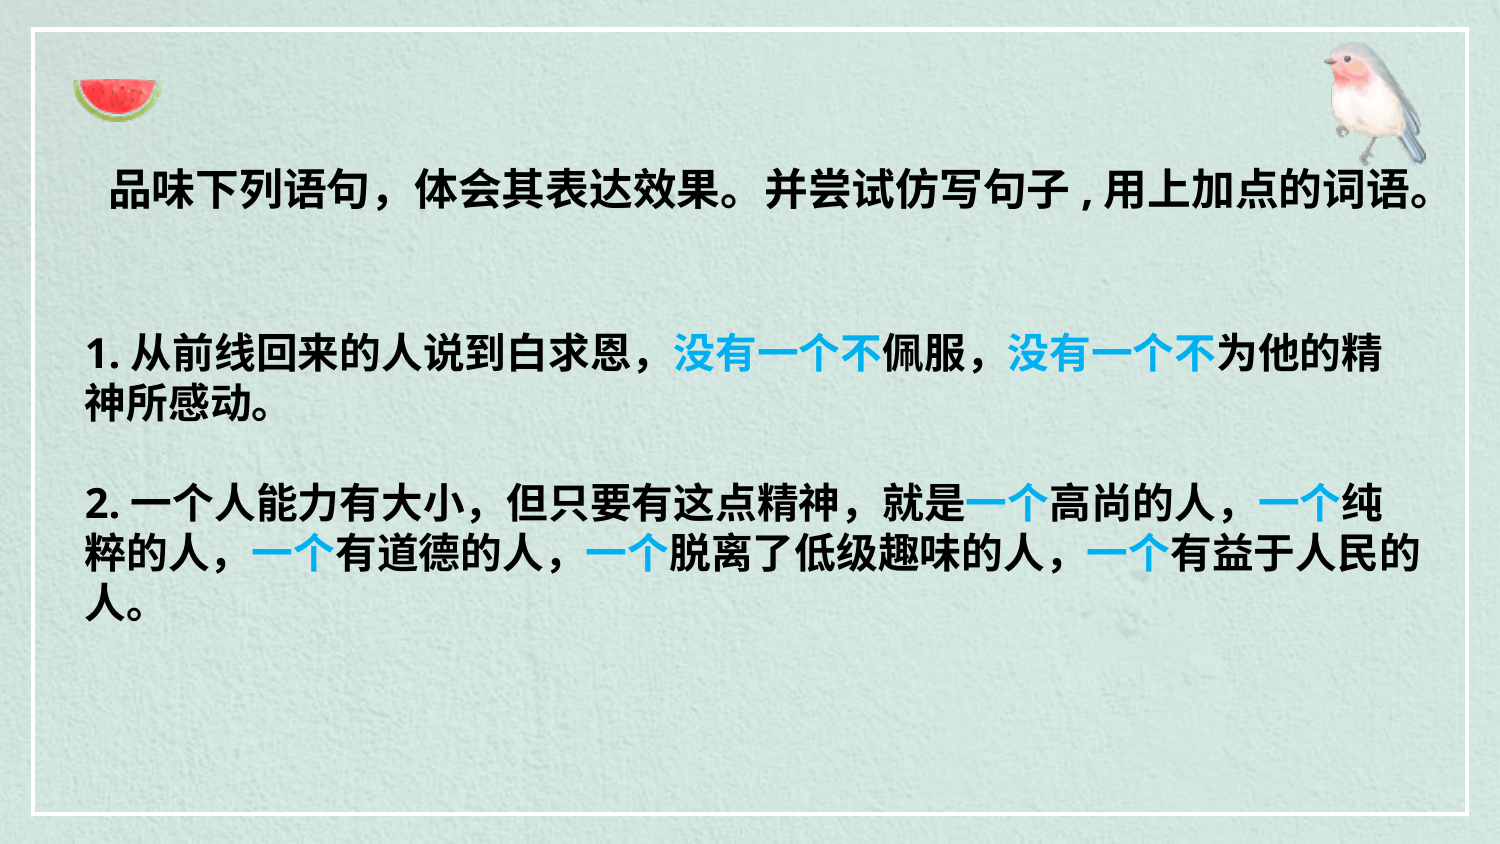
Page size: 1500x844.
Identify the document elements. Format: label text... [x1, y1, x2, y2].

text_box 品味下列语句，体会其表达效果。并尝试仿写句子,用上加点的词语。 [96, 156, 1450, 220]
text_box [32, 28, 1468, 815]
picture [0, 0, 1500, 844]
text_box 1.从前线回来的人说到白求恩，没有一个不佩服，没有一个不为他的精神所感动。 2.一个人能力有大小，但只要有这点精神，就是一个高尚的人，一个纯粹的人，一个有道德的人，一个脱离了低级趣味的人，一个有益于人民的人。 [73, 321, 1436, 633]
